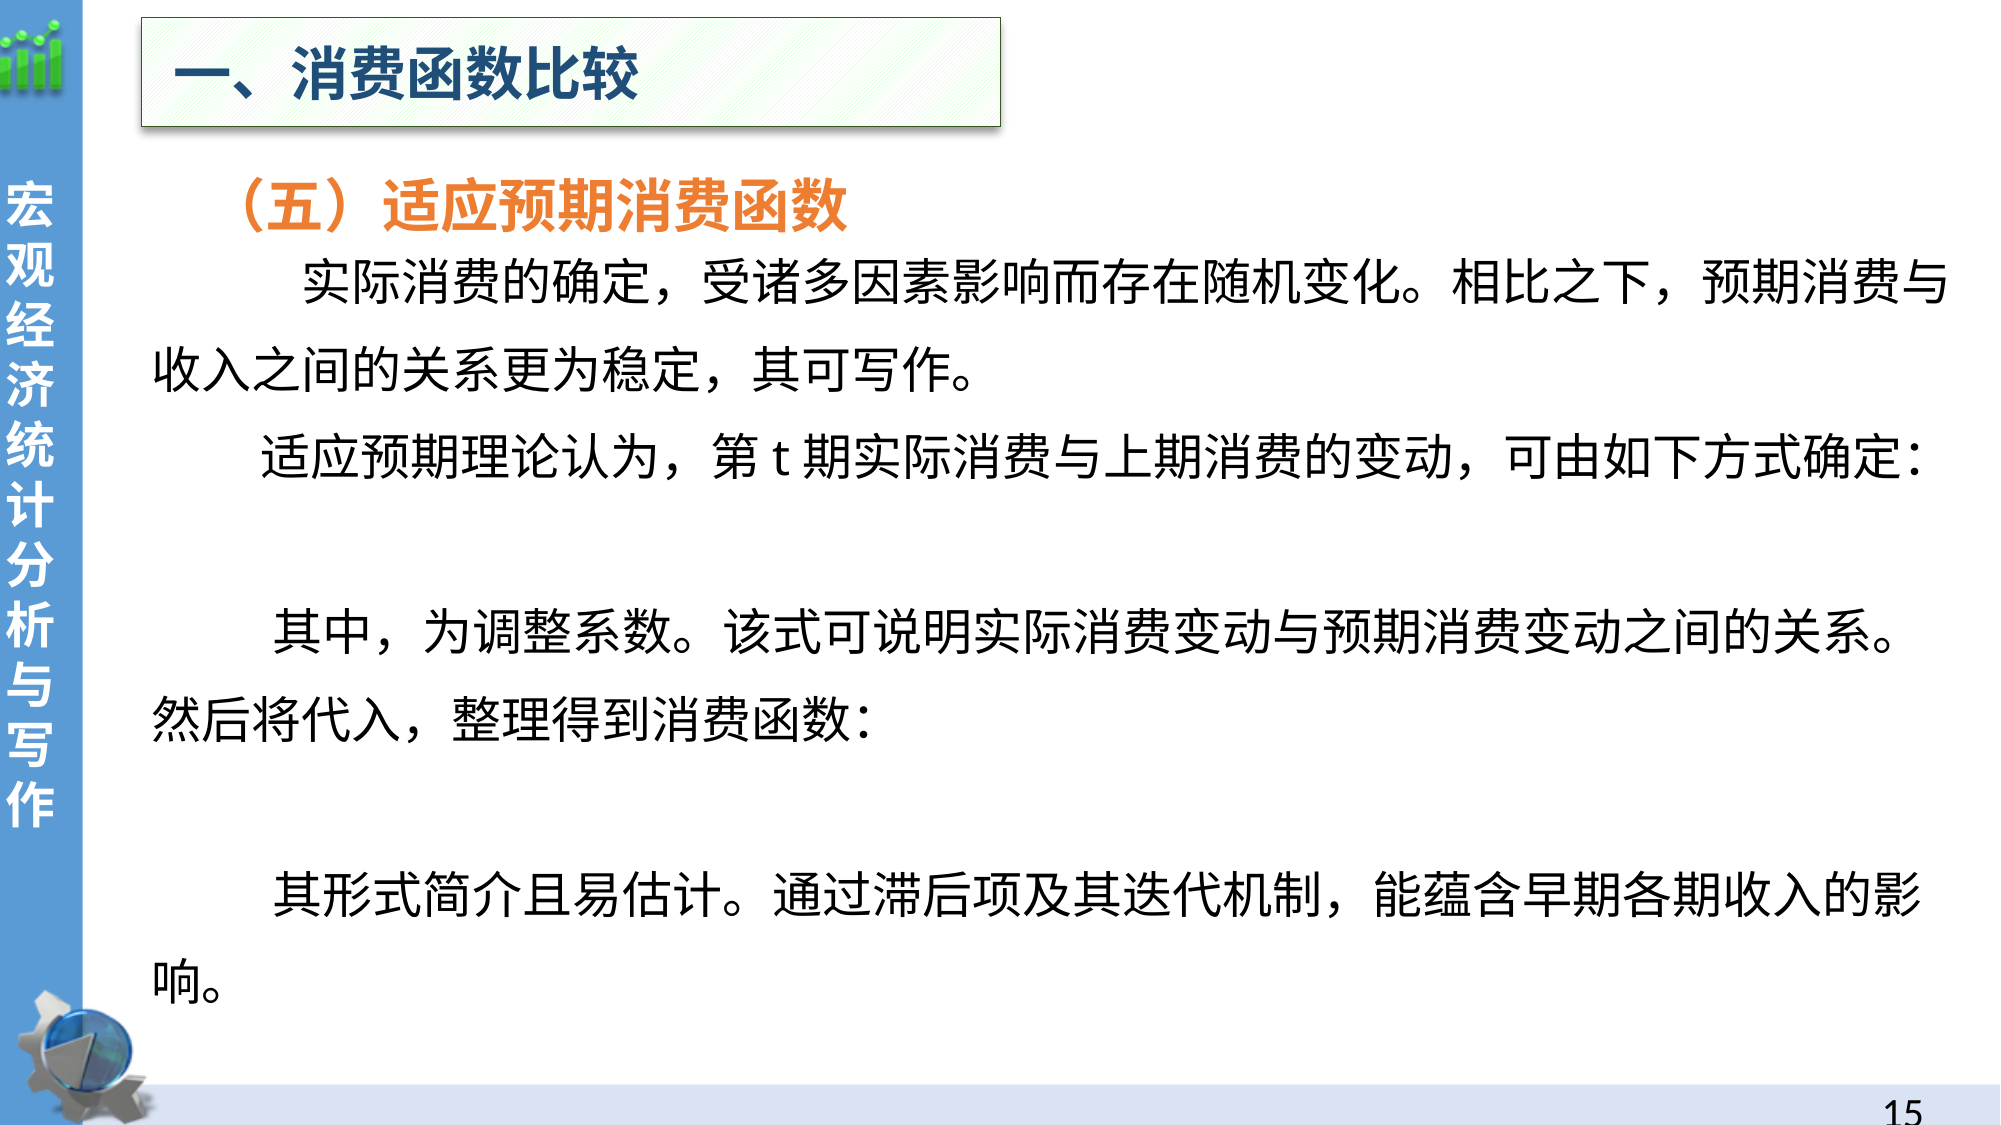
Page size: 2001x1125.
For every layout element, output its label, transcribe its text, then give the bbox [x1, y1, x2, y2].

text_box （五）适应预期消费函数 [84, 126, 918, 247]
picture [0, 0, 2001, 1125]
slide_number 14 [1786, 1085, 1940, 1125]
text_box 一、消费函数比较 [141, 17, 1000, 127]
